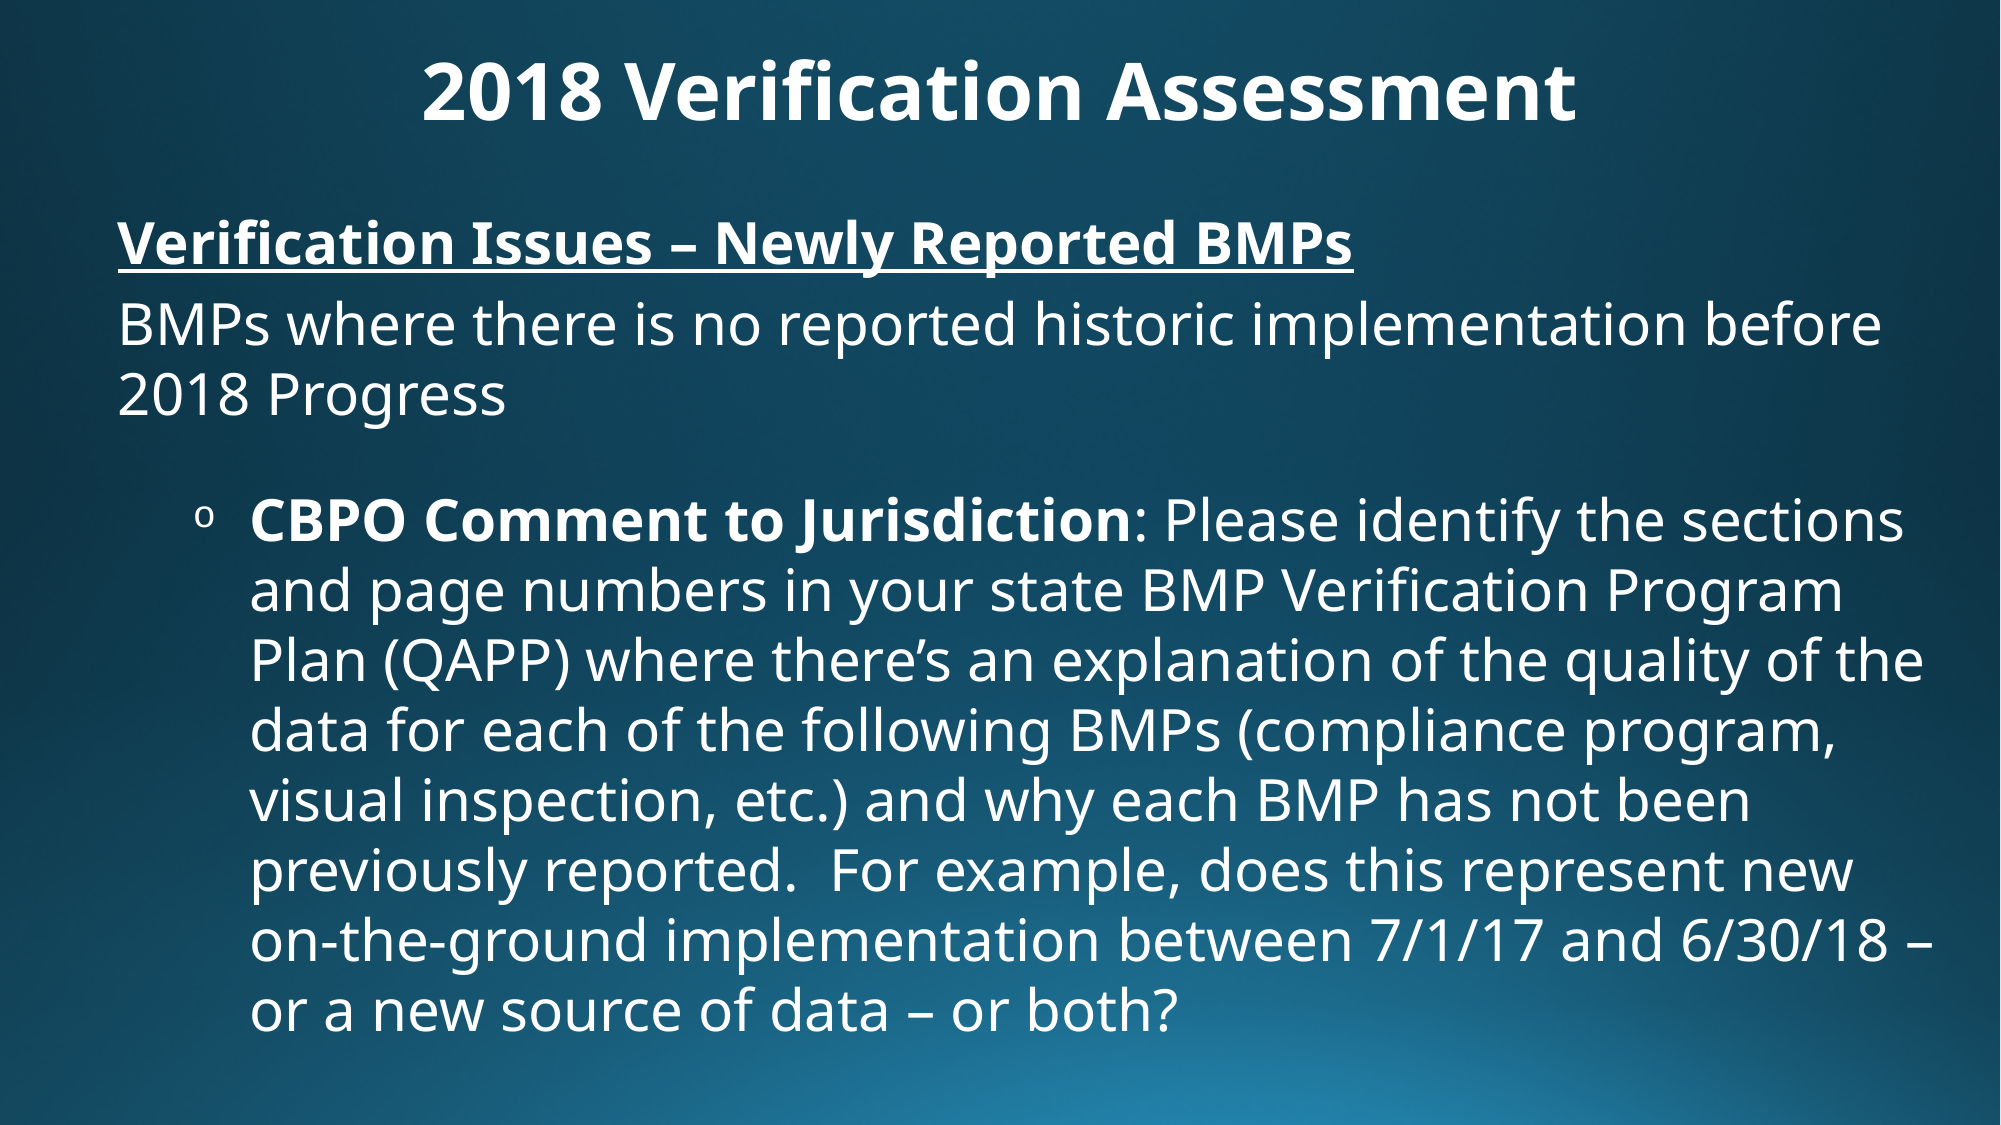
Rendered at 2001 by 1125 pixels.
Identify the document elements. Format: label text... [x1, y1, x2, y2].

picture [0, 0, 2001, 1125]
title 2018 Verification Assessment [406, 32, 1594, 158]
text_box Verification Issues – Newly Reported BMPs BMPs where there is no reported historic implementation before 2018 Progress CBPO Comment to Jurisdiction: Please identify the sections and page numbers in your state BMP Verification Program Plan (QAPP) where there’s an explanation of the quality of the data for each of the following BMPs (compliance program, visual inspection, etc.) and why each BMP has not been previously reported. For example, does this represent new on-the-ground implementation between 7/1/17 and 6/30/18 – or a new source of data – or both? [103, 198, 1950, 1029]
